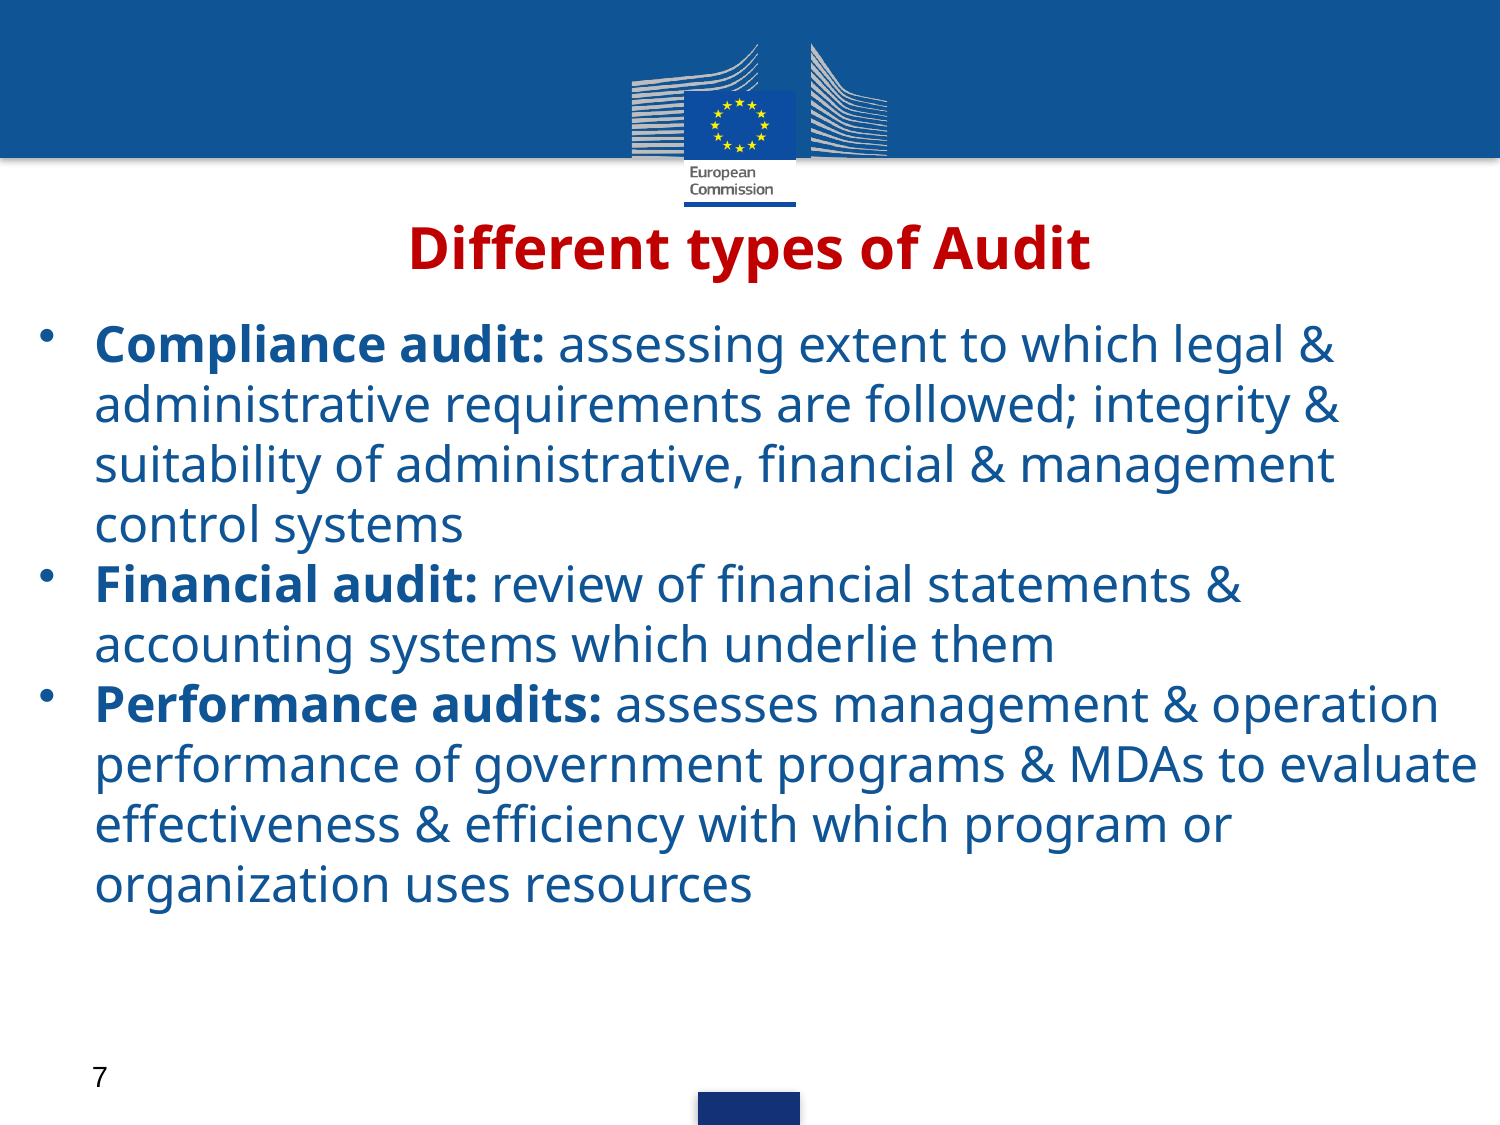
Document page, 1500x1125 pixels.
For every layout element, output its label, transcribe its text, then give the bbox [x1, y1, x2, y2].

title Different types of Audit [0, 152, 1500, 340]
list Compliance audit: assessing extent to which legal & administrative requirements are followed; integrity & suitability of administrative, financial & management control systems Financial audit: review of financial statements & accounting systems which underlie them Performance audits: assesses management & operation performance of government programs & MDAs to evaluate effectiveness & efficiency with which program or organization uses resources [23, 304, 1500, 976]
slide_number 7 [76, 1022, 553, 1102]
